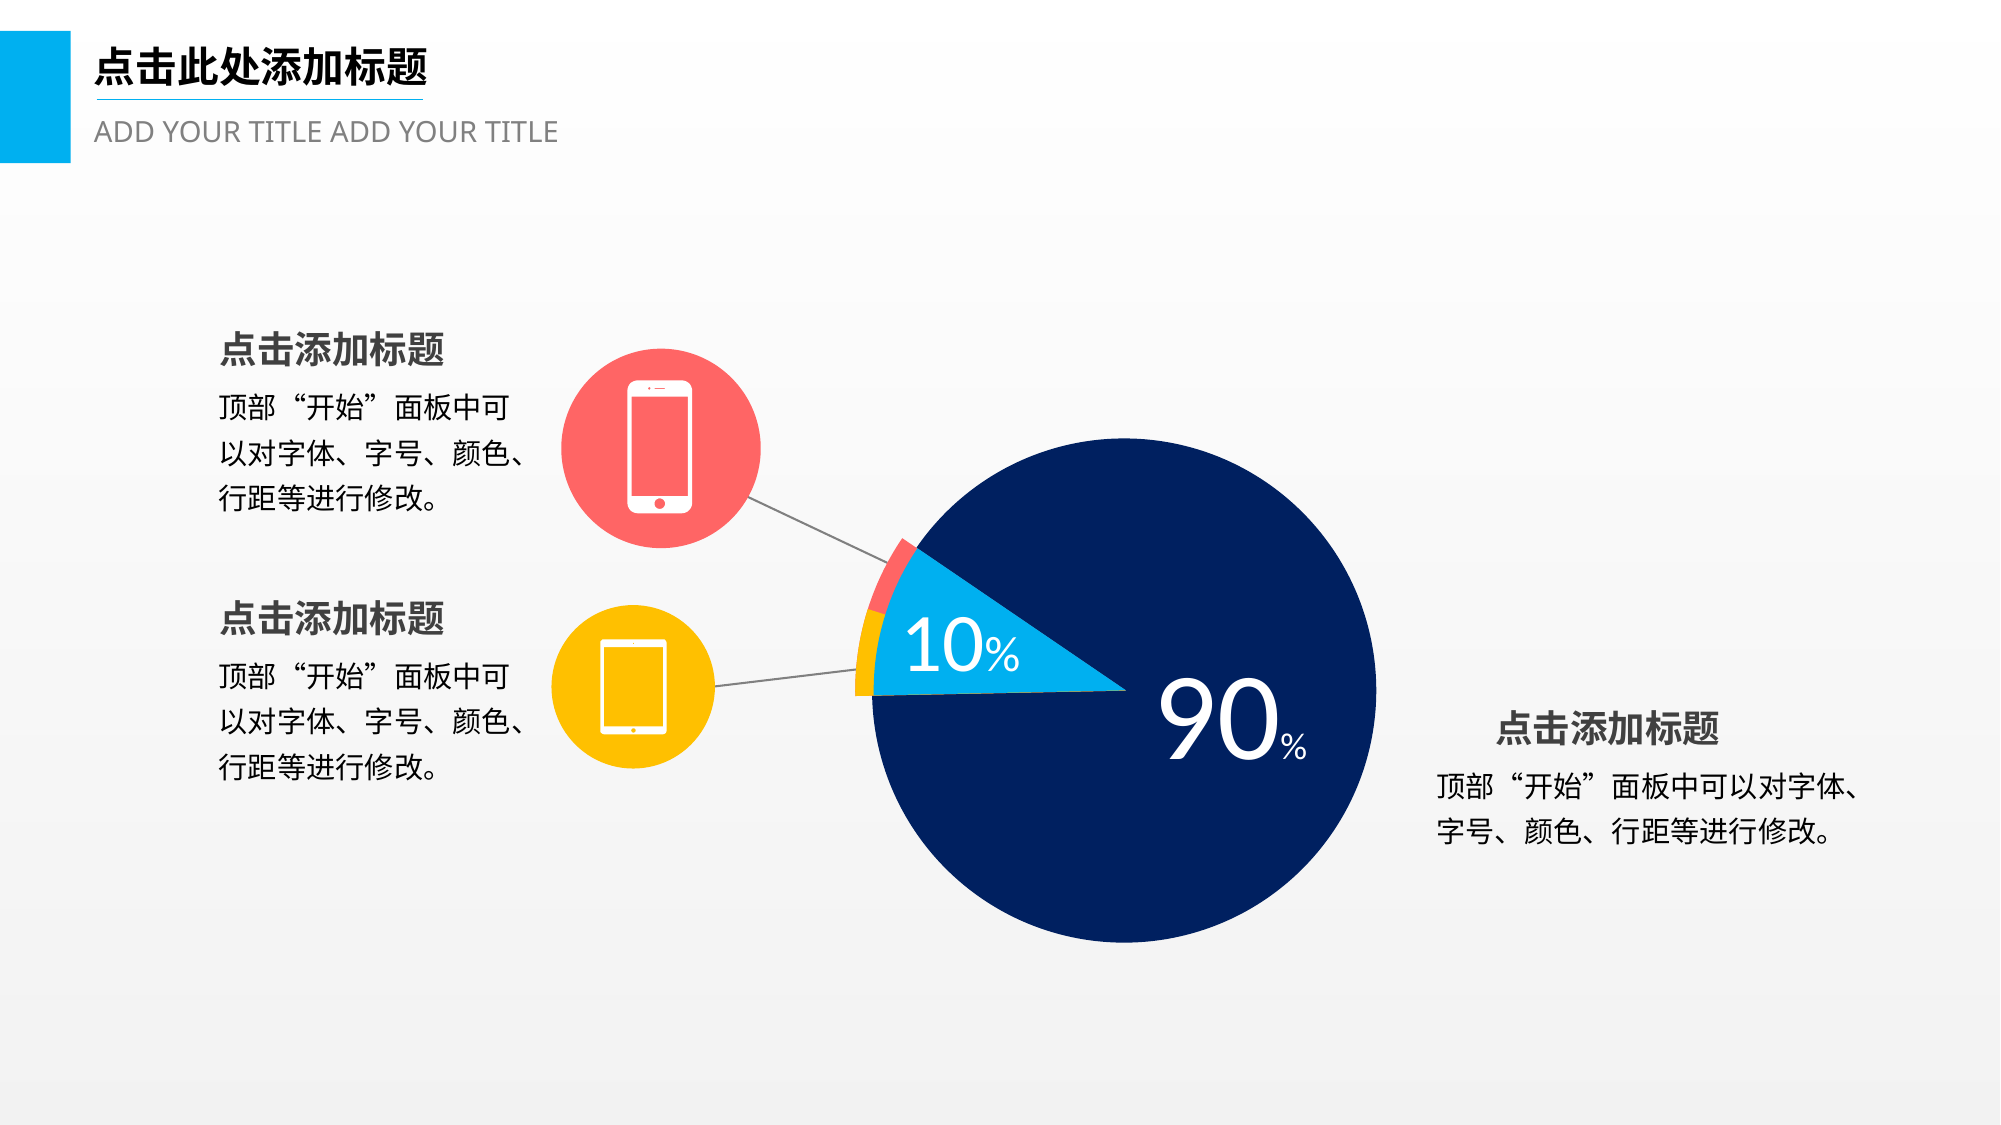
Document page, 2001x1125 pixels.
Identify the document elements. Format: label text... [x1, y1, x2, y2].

text_box [0, 30, 72, 164]
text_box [855, 419, 1397, 962]
text_box [600, 639, 667, 735]
text_box [627, 380, 693, 514]
text_box 顶部“开始”面板中可以对字体、字号、颜色、行距等进行修改。 [203, 640, 538, 792]
text_box ADD YOUR TITLE ADD YOUR TITLE [79, 105, 717, 191]
text_box 点击添加标题 [205, 587, 460, 647]
text_box 顶部“开始”面板中可以对字体、字号、颜色、行距等进行修改。 [1421, 750, 1905, 857]
text_box [550, 604, 716, 770]
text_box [711, 667, 855, 687]
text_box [743, 494, 855, 563]
text_box [560, 348, 762, 549]
text_box 点击添加标题 [1480, 697, 1736, 757]
text_box 点击此处添加标题 [79, 33, 485, 99]
text_box 顶部“开始”面板中可以对字体、字号、颜色、行距等进行修改。 [203, 371, 538, 523]
text_box 点击添加标题 [205, 318, 460, 379]
